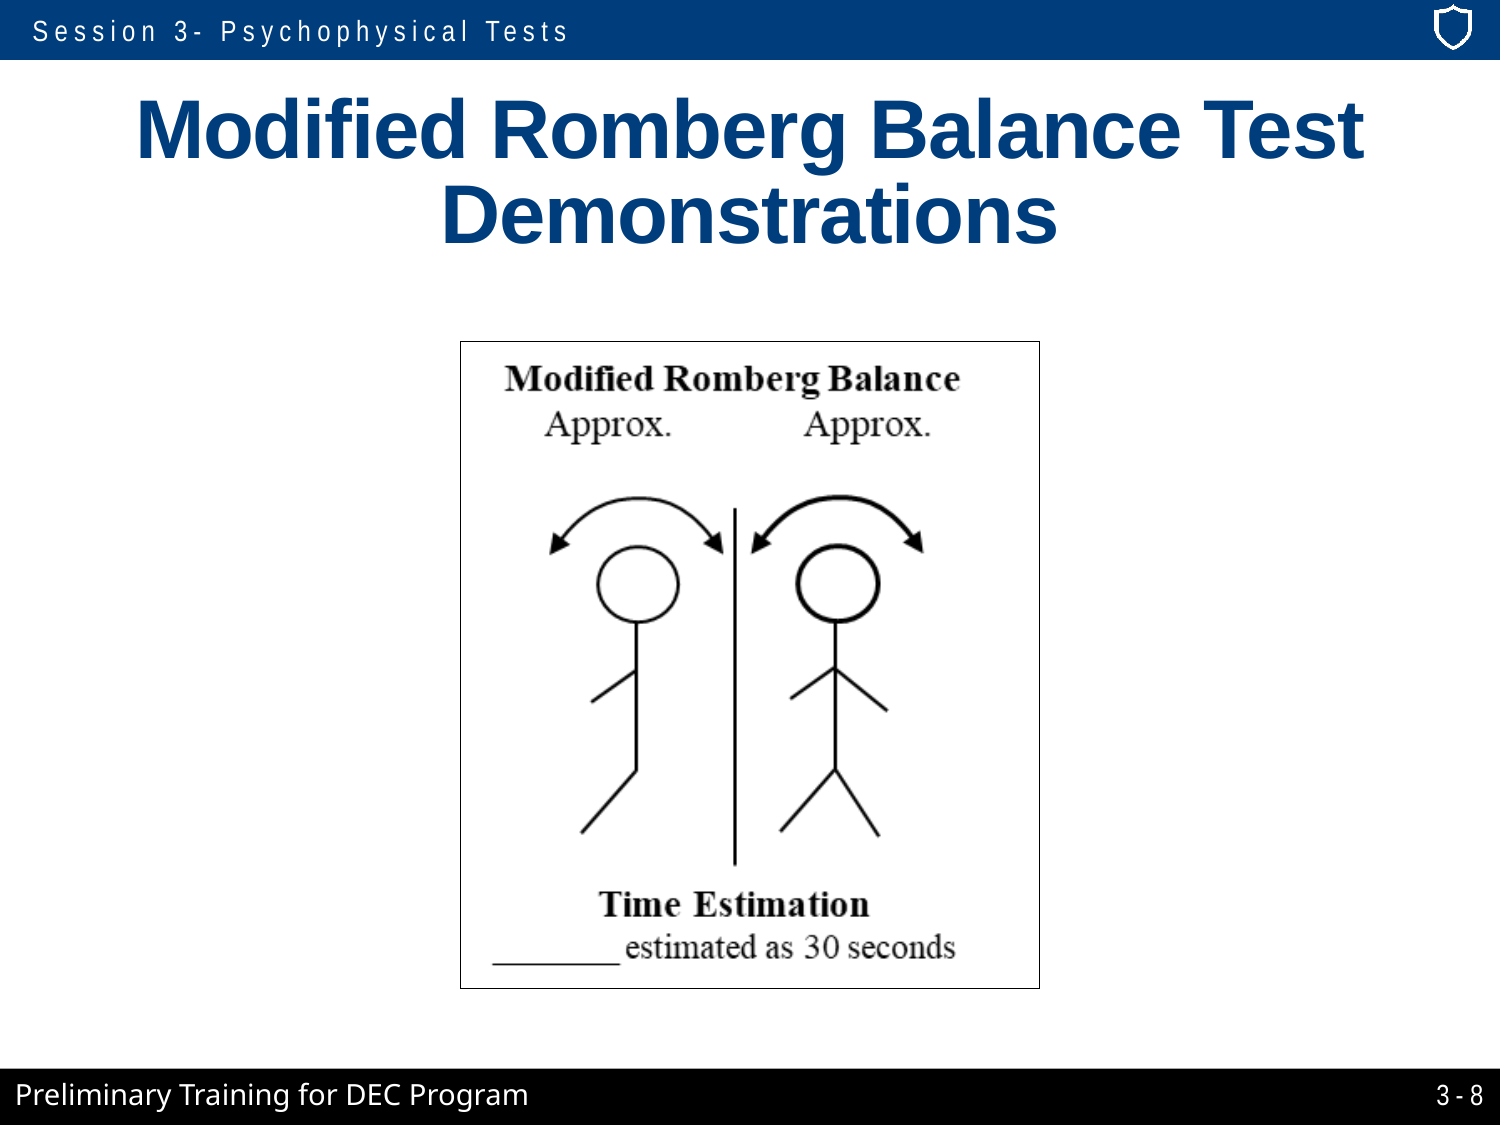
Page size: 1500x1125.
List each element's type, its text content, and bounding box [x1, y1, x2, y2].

text_box Modified Romberg Balance Test Demonstrations [50, 82, 1450, 267]
slide_number 3-8 [1218, 1063, 1499, 1124]
picture [1434, 4, 1472, 50]
picture [459, 341, 1041, 989]
